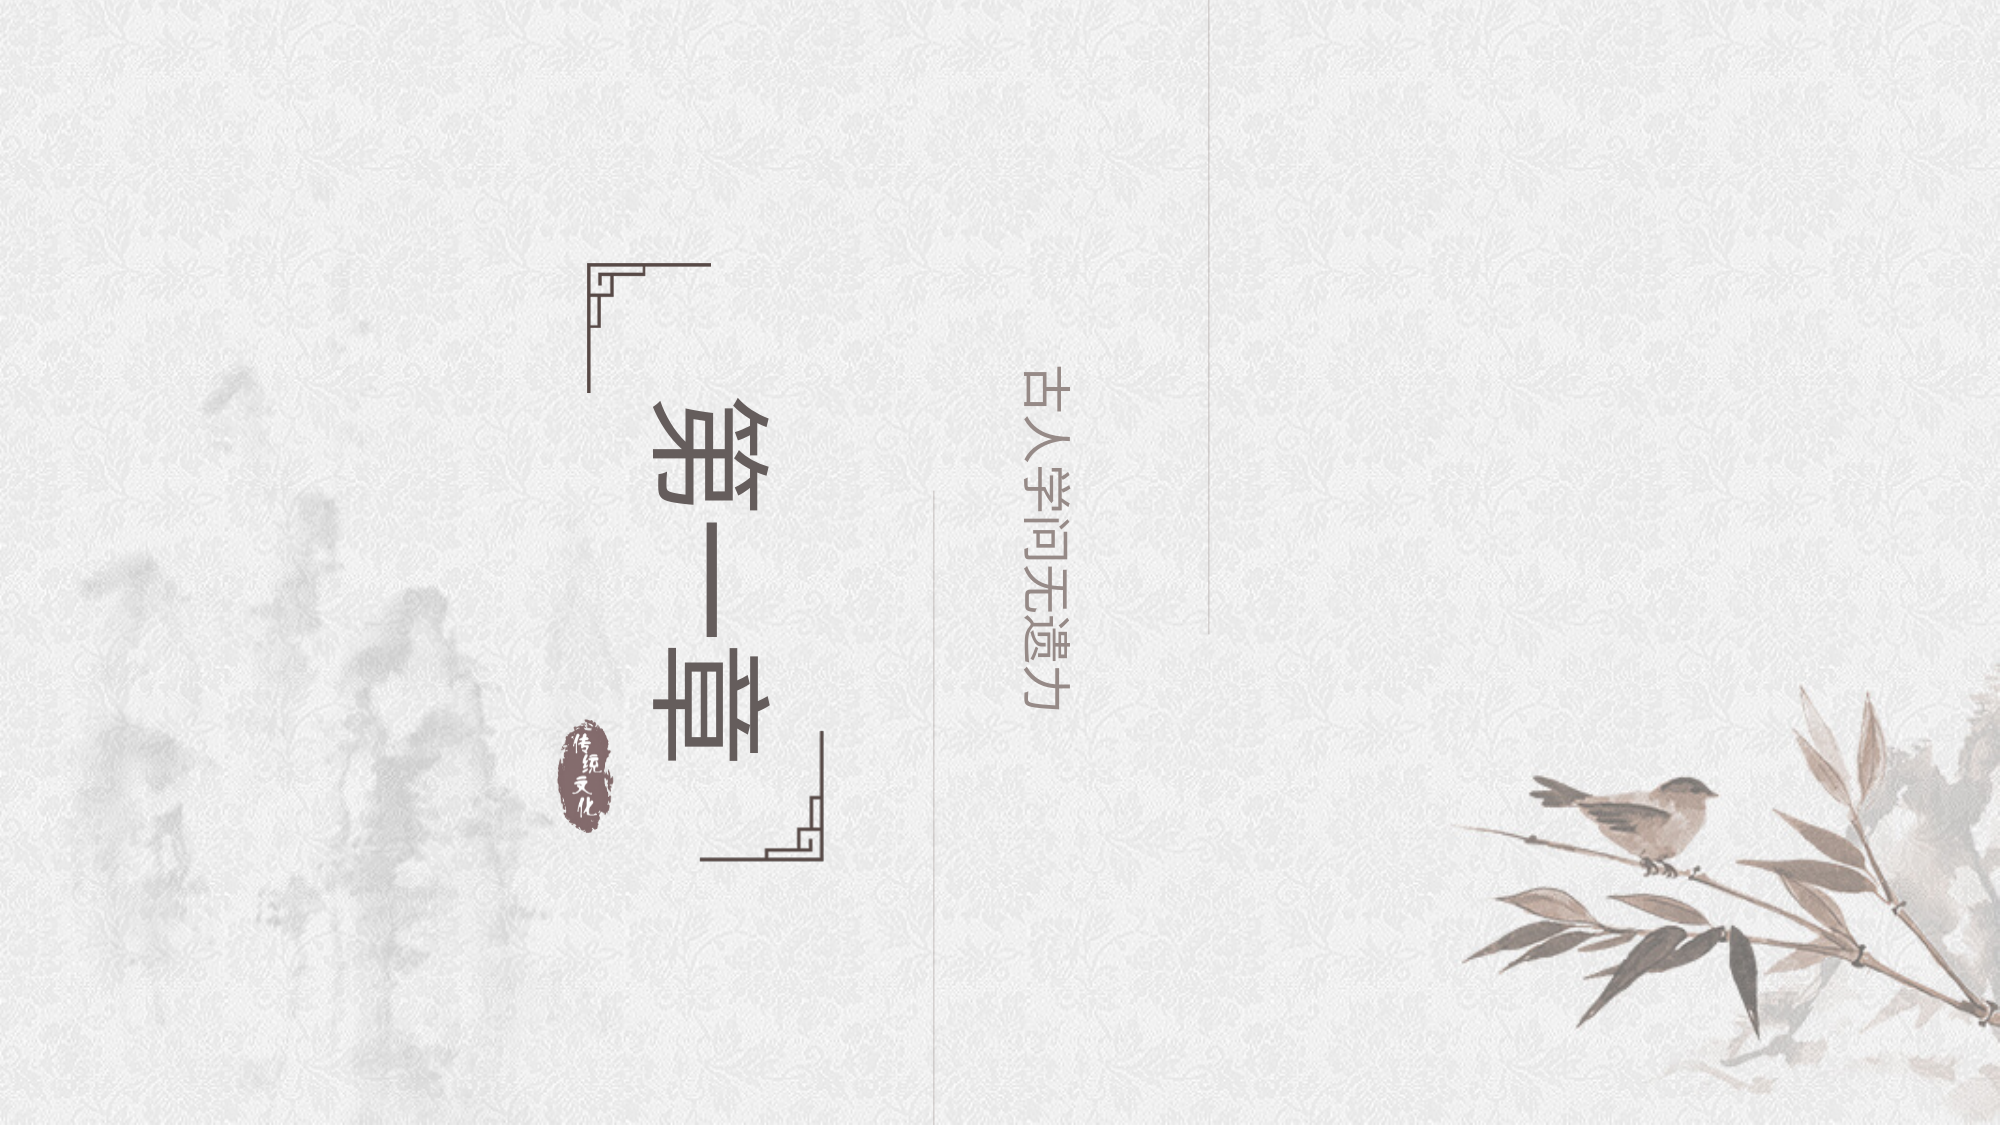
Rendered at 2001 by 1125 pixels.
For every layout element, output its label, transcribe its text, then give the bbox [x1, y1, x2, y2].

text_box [554, 248, 855, 876]
text_box 古人学问无遗力 [994, 349, 1147, 756]
picture [0, 0, 2000, 1125]
